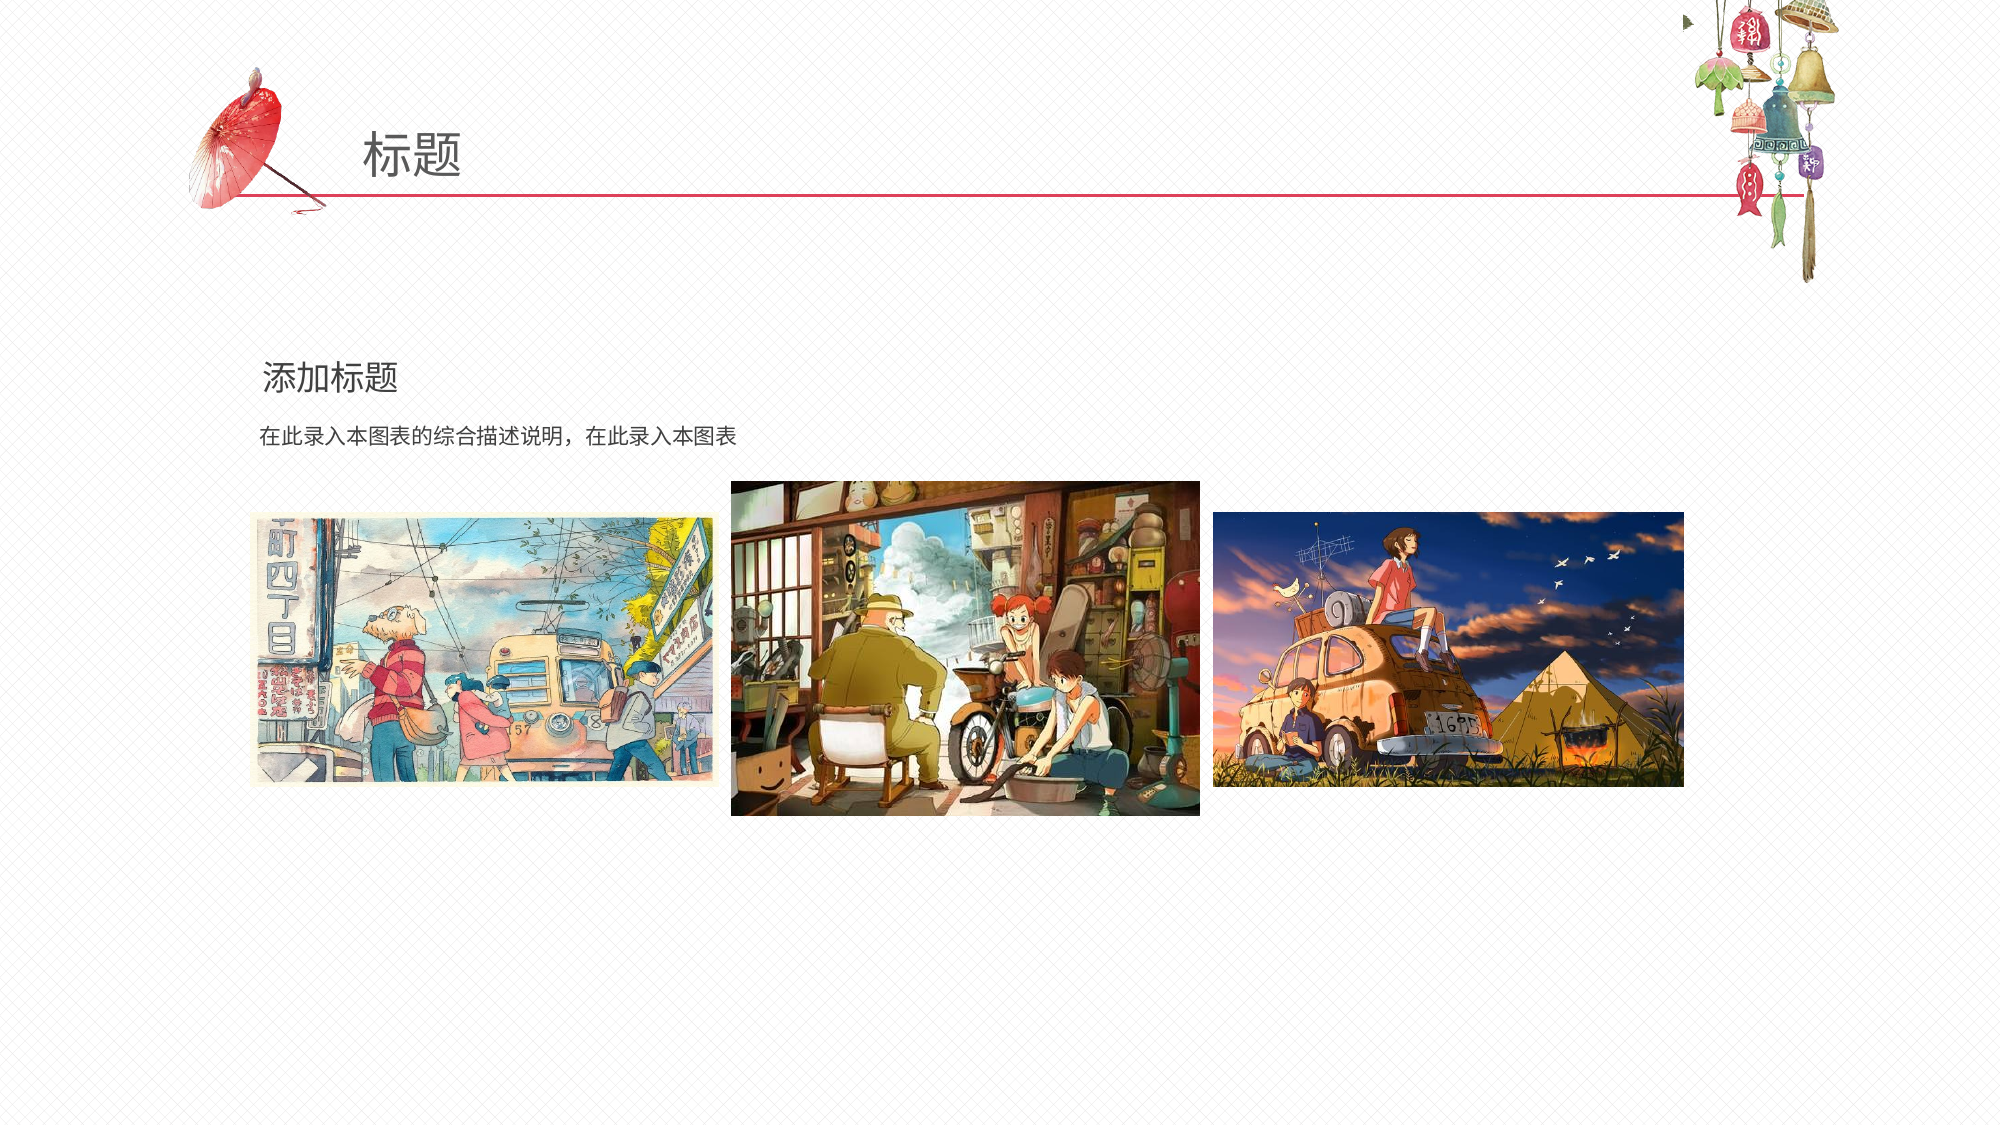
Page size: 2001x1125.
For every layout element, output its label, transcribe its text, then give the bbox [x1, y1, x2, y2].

text_box 添加标题 [251, 350, 411, 403]
picture [1683, 0, 1888, 307]
text_box 标题 [331, 116, 506, 192]
text_box 在此录入本图表的综合描述说明，在此录入本图表 [248, 411, 1044, 455]
picture [178, 41, 331, 230]
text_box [250, 481, 1684, 816]
